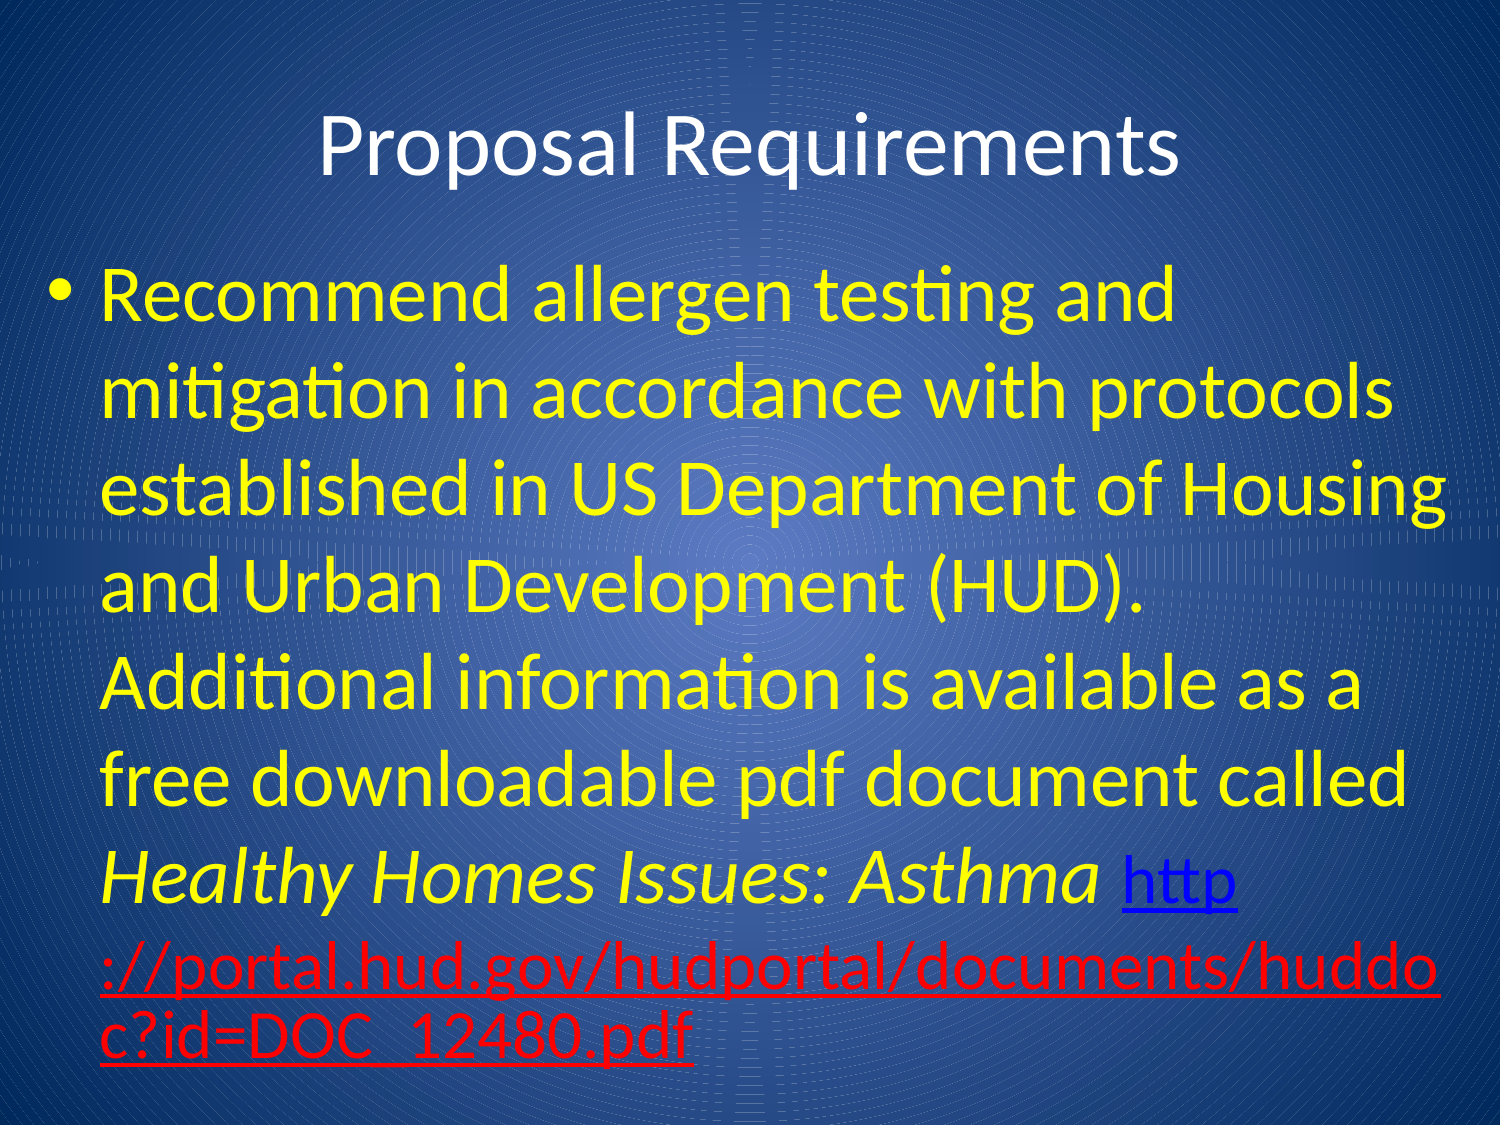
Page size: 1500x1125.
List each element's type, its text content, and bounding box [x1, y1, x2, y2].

list Recommend allergen testing and mitigation in accordance with protocols established in US Department of Housing and Urban Development (HUD). Additional information is available as a free downloadable pdf document called Healthy Homes Issues: Asthma http://portal.hud.gov/hudportal/documents/huddoc?id=DOC_12480.pdf [31, 232, 1469, 1100]
title Proposal Requirements [75, 45, 1425, 232]
